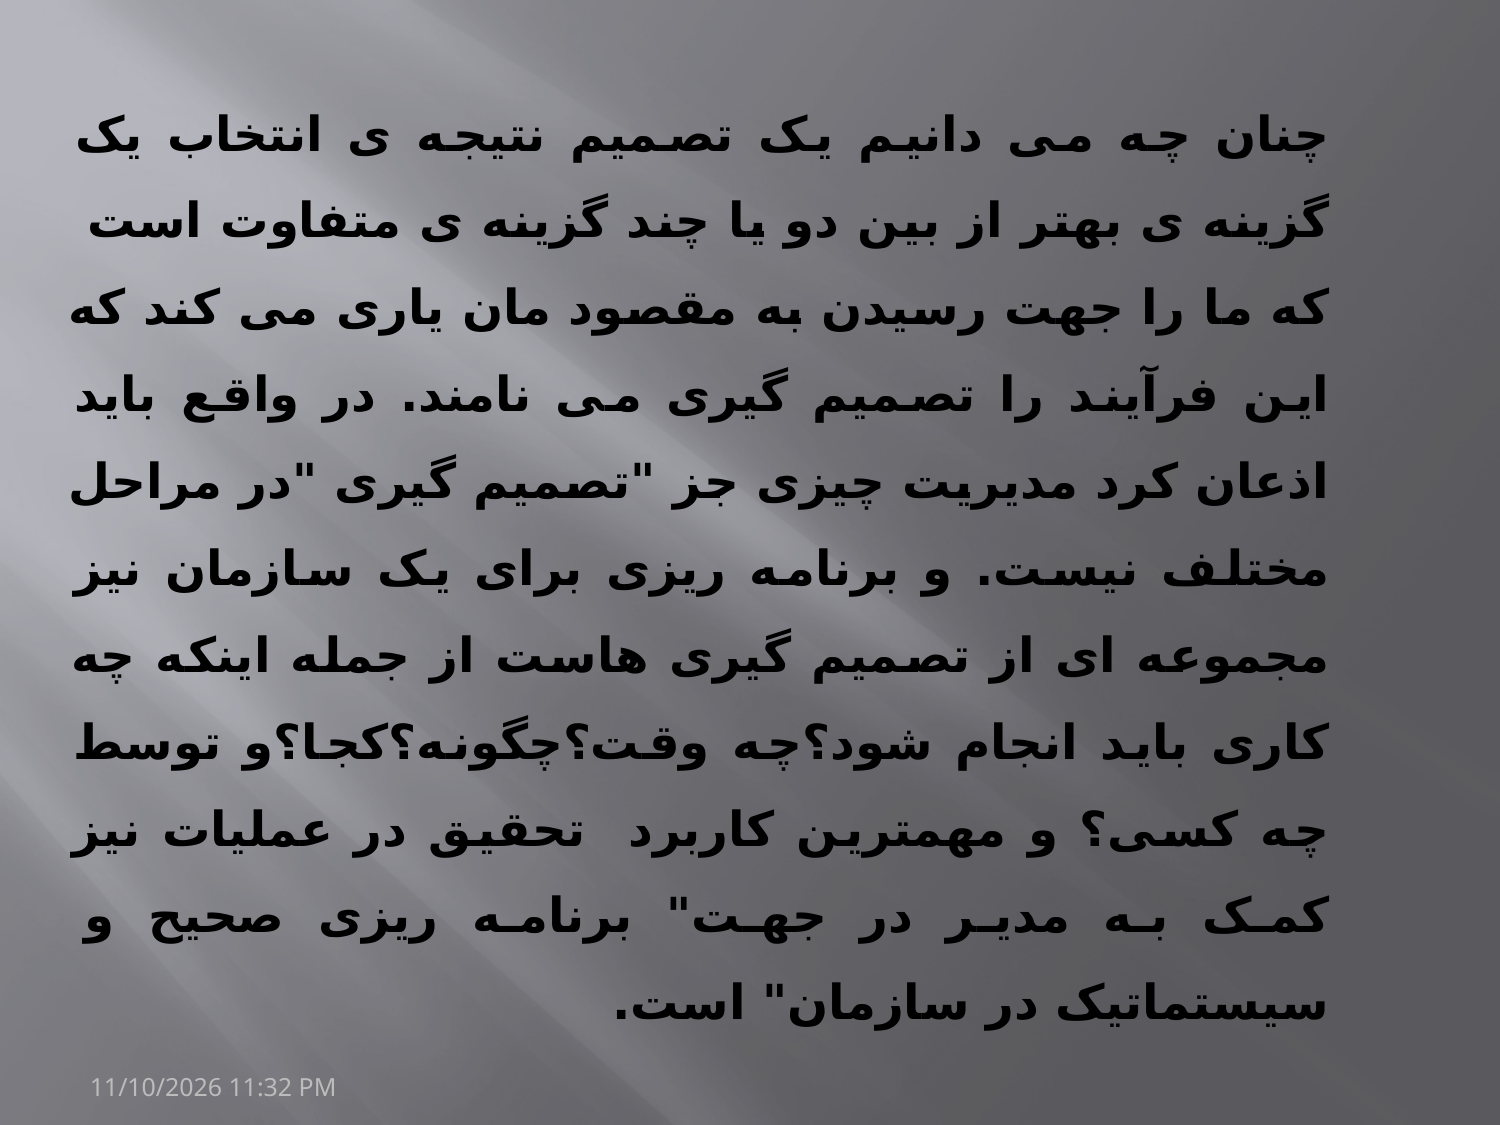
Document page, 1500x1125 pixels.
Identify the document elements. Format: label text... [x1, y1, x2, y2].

slide_number 20/مارس/1 [75, 1052, 425, 1113]
list چنان چه می دانیم یک تصمیم نتیجه ی انتخاب یک گزینه ی بهتر از بین دو یا چند گزینه ی متفاوت است که ما را جهت رسیدن به مقصود مان یاری می کند که این فرآیند را تصمیم گیری می نامند. در واقع باید اذعان کرد مدیریت چیزی جز "تصمیم گیری "در مراحل مختلف نیست. و برنامه ریزی برای یک سازمان نیز مجموعه ای از تصمیم گیری هاست از جمله اینکه چه کاری باید انجام شود؟چه وقت؟چگونه؟کجا؟و توسط چه کسی؟ و مهمترین کاربرد تحقیق در عملیات نیز کمک به مدیر در جهت" برنامه ریزی صحیح و سیستماتیک در سازمان" است. [53, 66, 1425, 1059]
